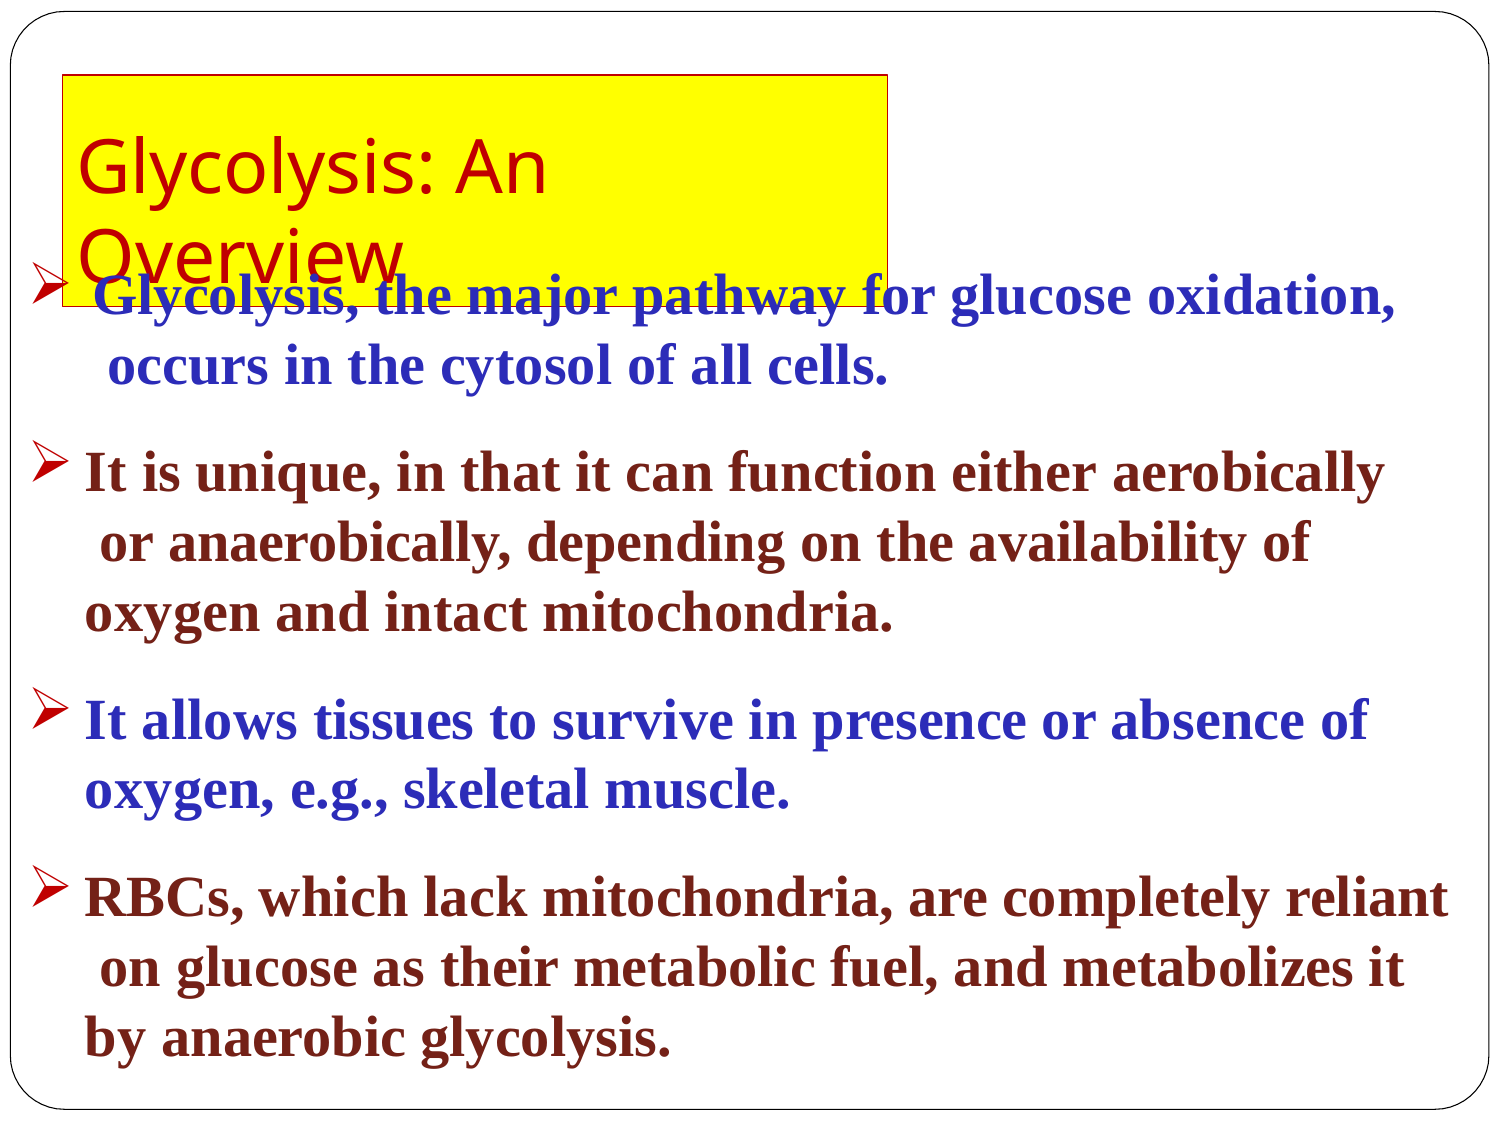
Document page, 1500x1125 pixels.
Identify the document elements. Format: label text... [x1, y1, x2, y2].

text_box Glycolysis, the major pathway for glucose oxidation, occurs in the cytosol of all cells. It is unique, in that it can function either aerobically or anaerobically, depending on the availability of oxygen and intact mitochondria. It allows tissues to survive in presence or absence of oxygen, e.g., skeletal muscle. RBCs, which lack mitochondria, are completely reliant on glucose as their metabolic fuel, and metabolizes it by anaerobic glycolysis. [25, 255, 1453, 1069]
title Glycolysis: An Overview [62, 75, 888, 255]
